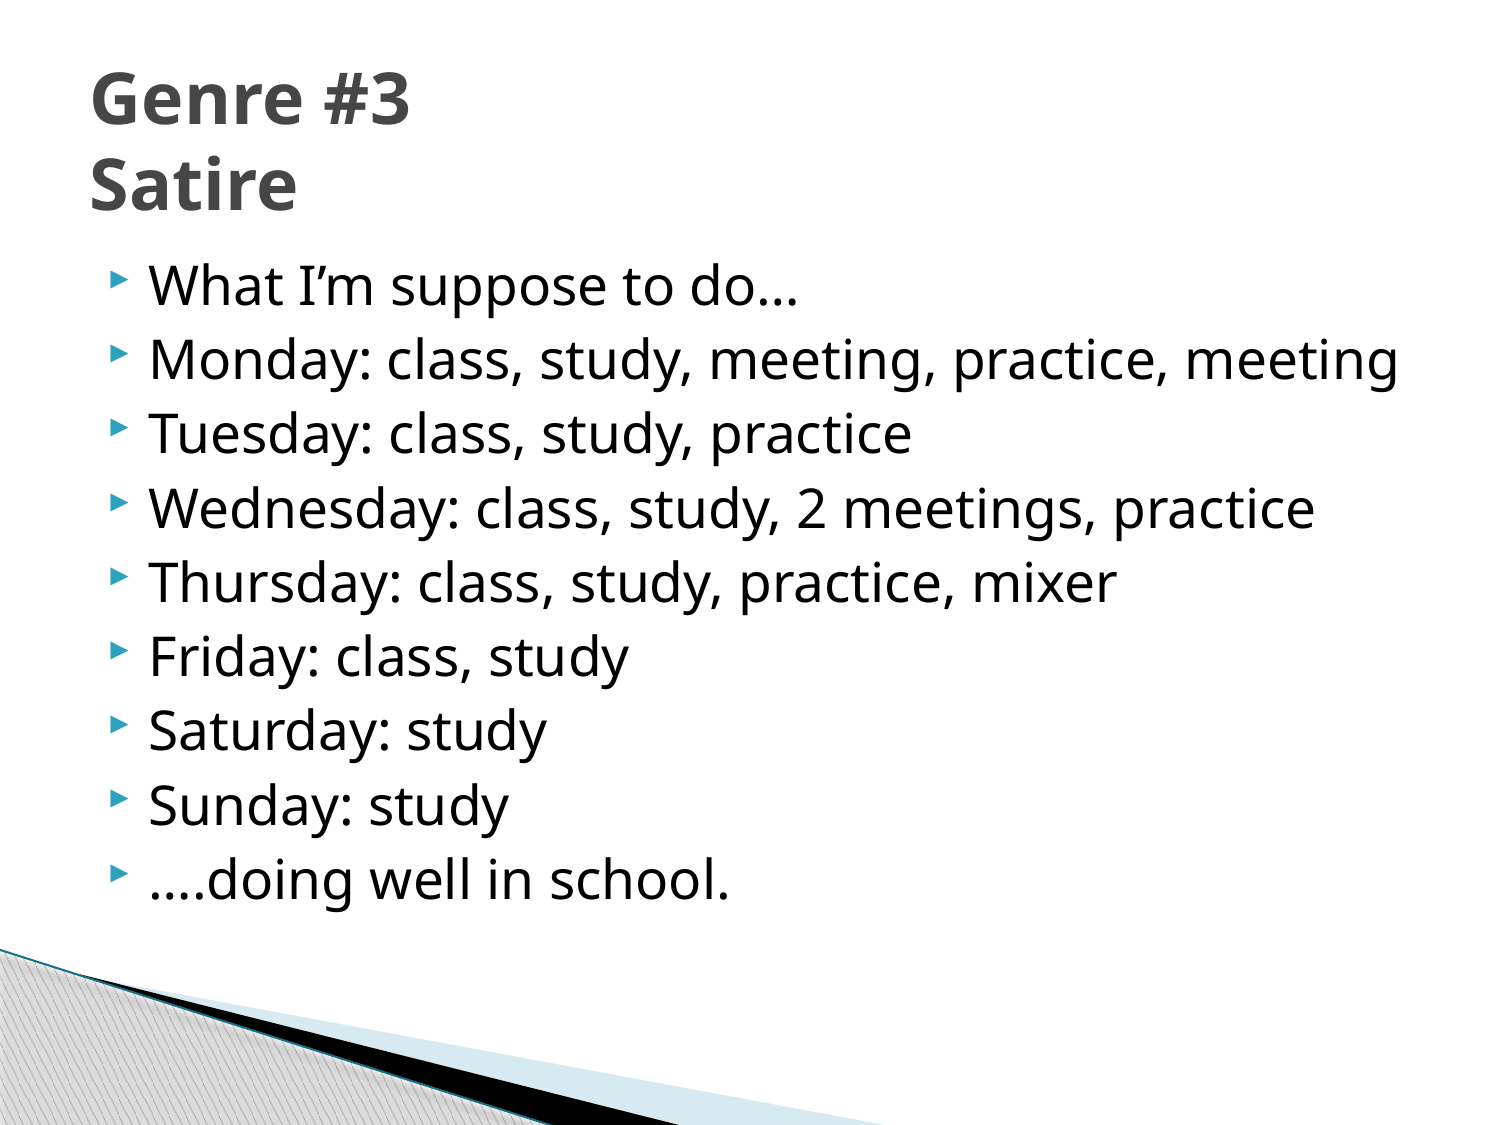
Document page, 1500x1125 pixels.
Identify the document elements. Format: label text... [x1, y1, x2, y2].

title Genre #3 Satire [75, 45, 1425, 233]
list What I’m suppose to do… Monday: class, study, meeting, practice, meeting Tuesday: class, study, practice Wednesday: class, study, 2 meetings, practice Thursday: class, study, practice, mixer Friday: class, study Saturday: study Sunday: study ….doing well in school. [75, 243, 1425, 986]
